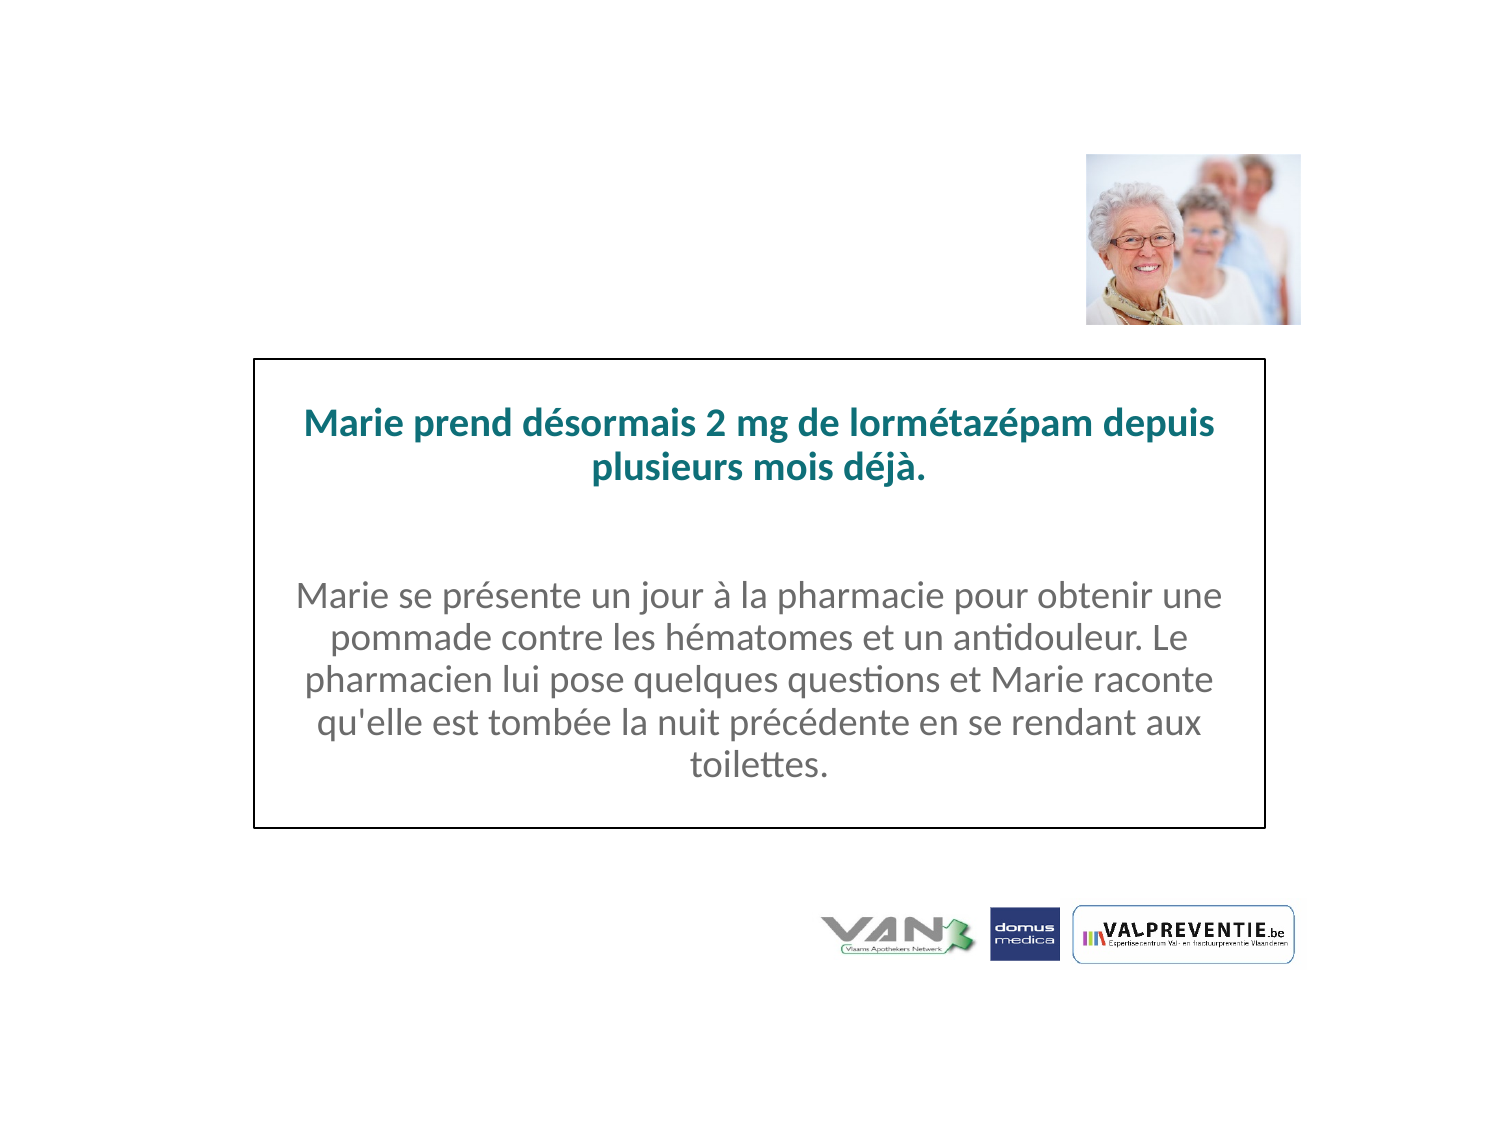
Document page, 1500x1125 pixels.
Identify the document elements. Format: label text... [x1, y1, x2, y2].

list Marie prend désormais 2 mg de lormétazépam depuis plusieurs mois déjà. Marie se présente un jour à la pharmacie pour obtenir une pommade contre les hématomes et un antidouleur. Le pharmacien lui pose quelques questions et Marie raconte qu'elle est tombée la nuit précédente en se rendant aux toilettes. [253, 358, 1266, 829]
picture [1086, 154, 1301, 325]
picture [812, 898, 1307, 970]
